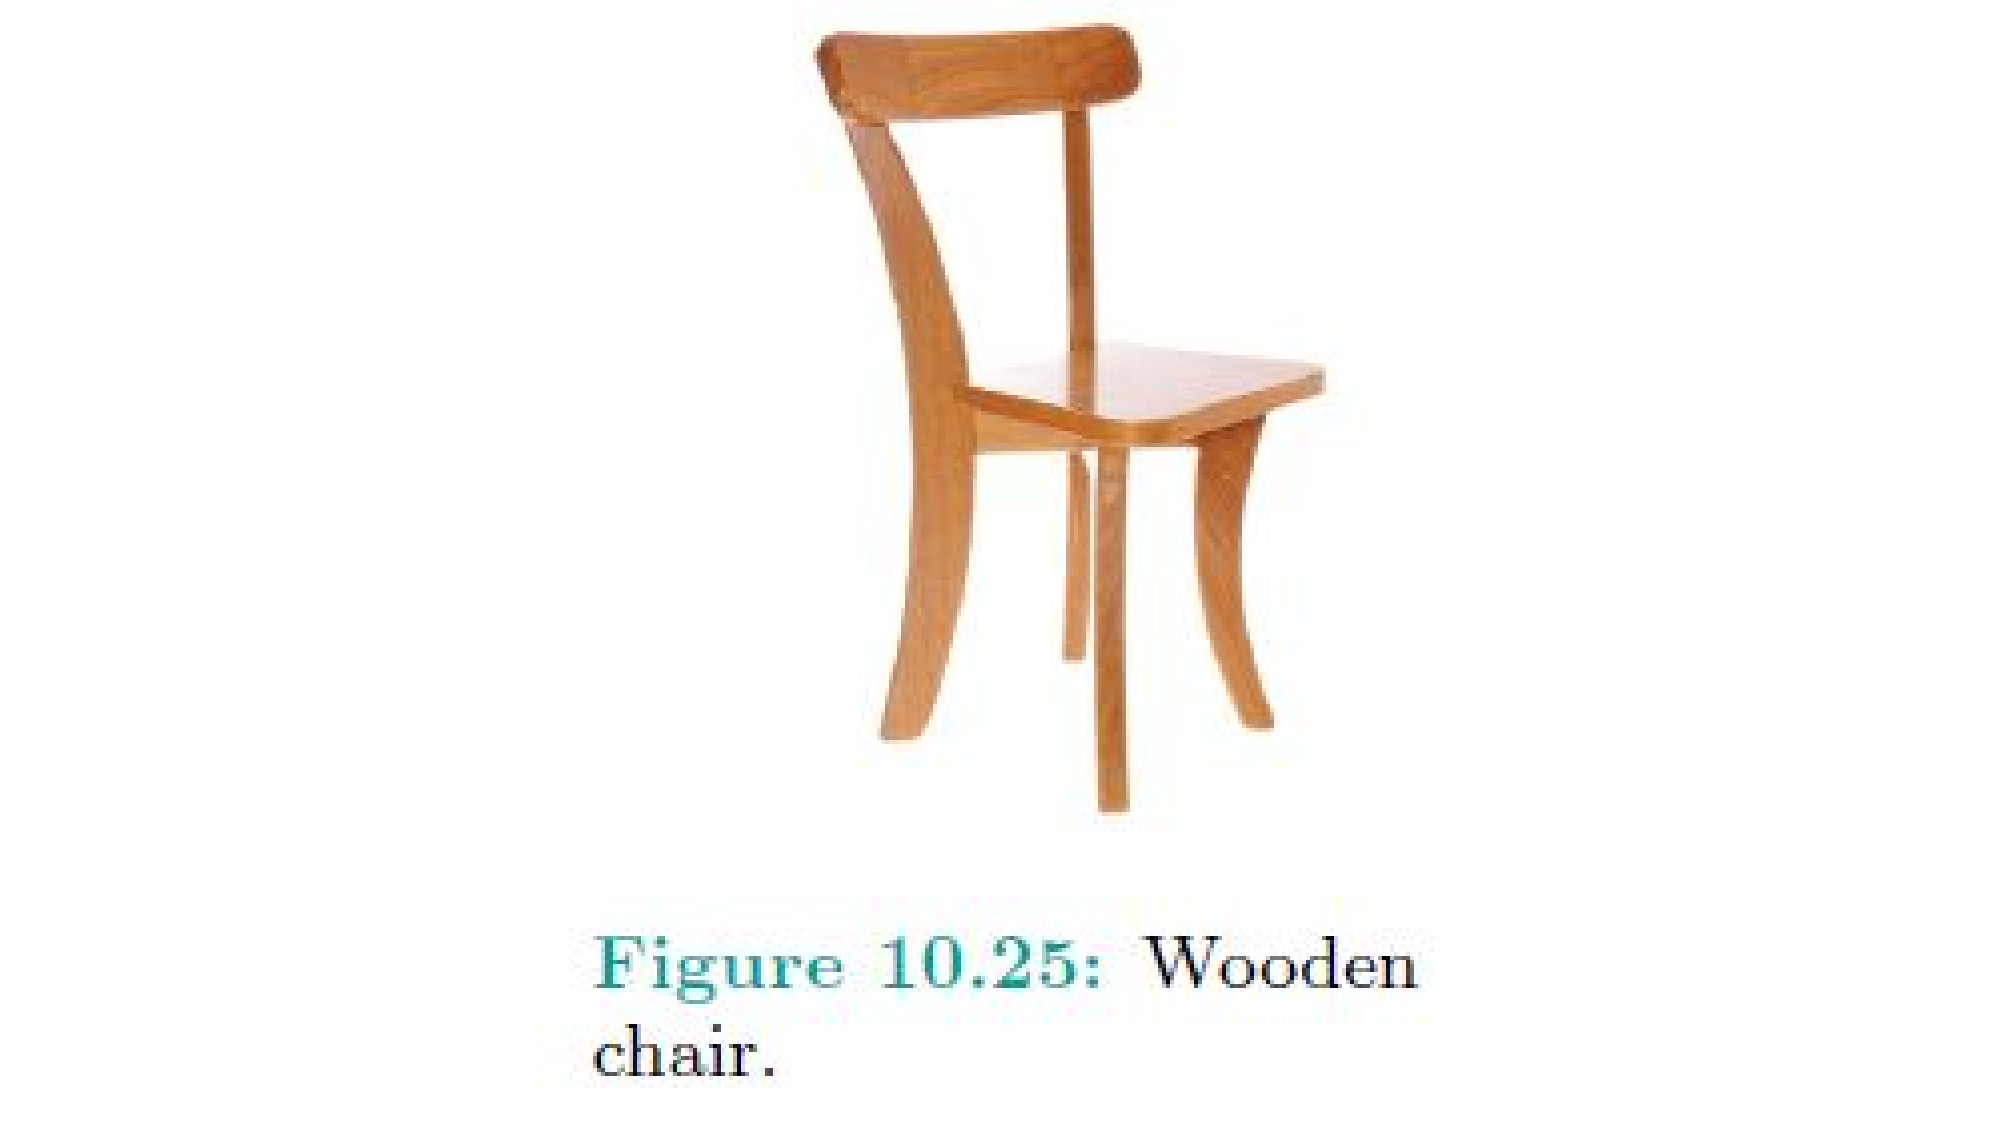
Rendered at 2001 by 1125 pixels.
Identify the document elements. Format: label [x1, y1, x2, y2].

picture [537, 0, 1463, 1125]
